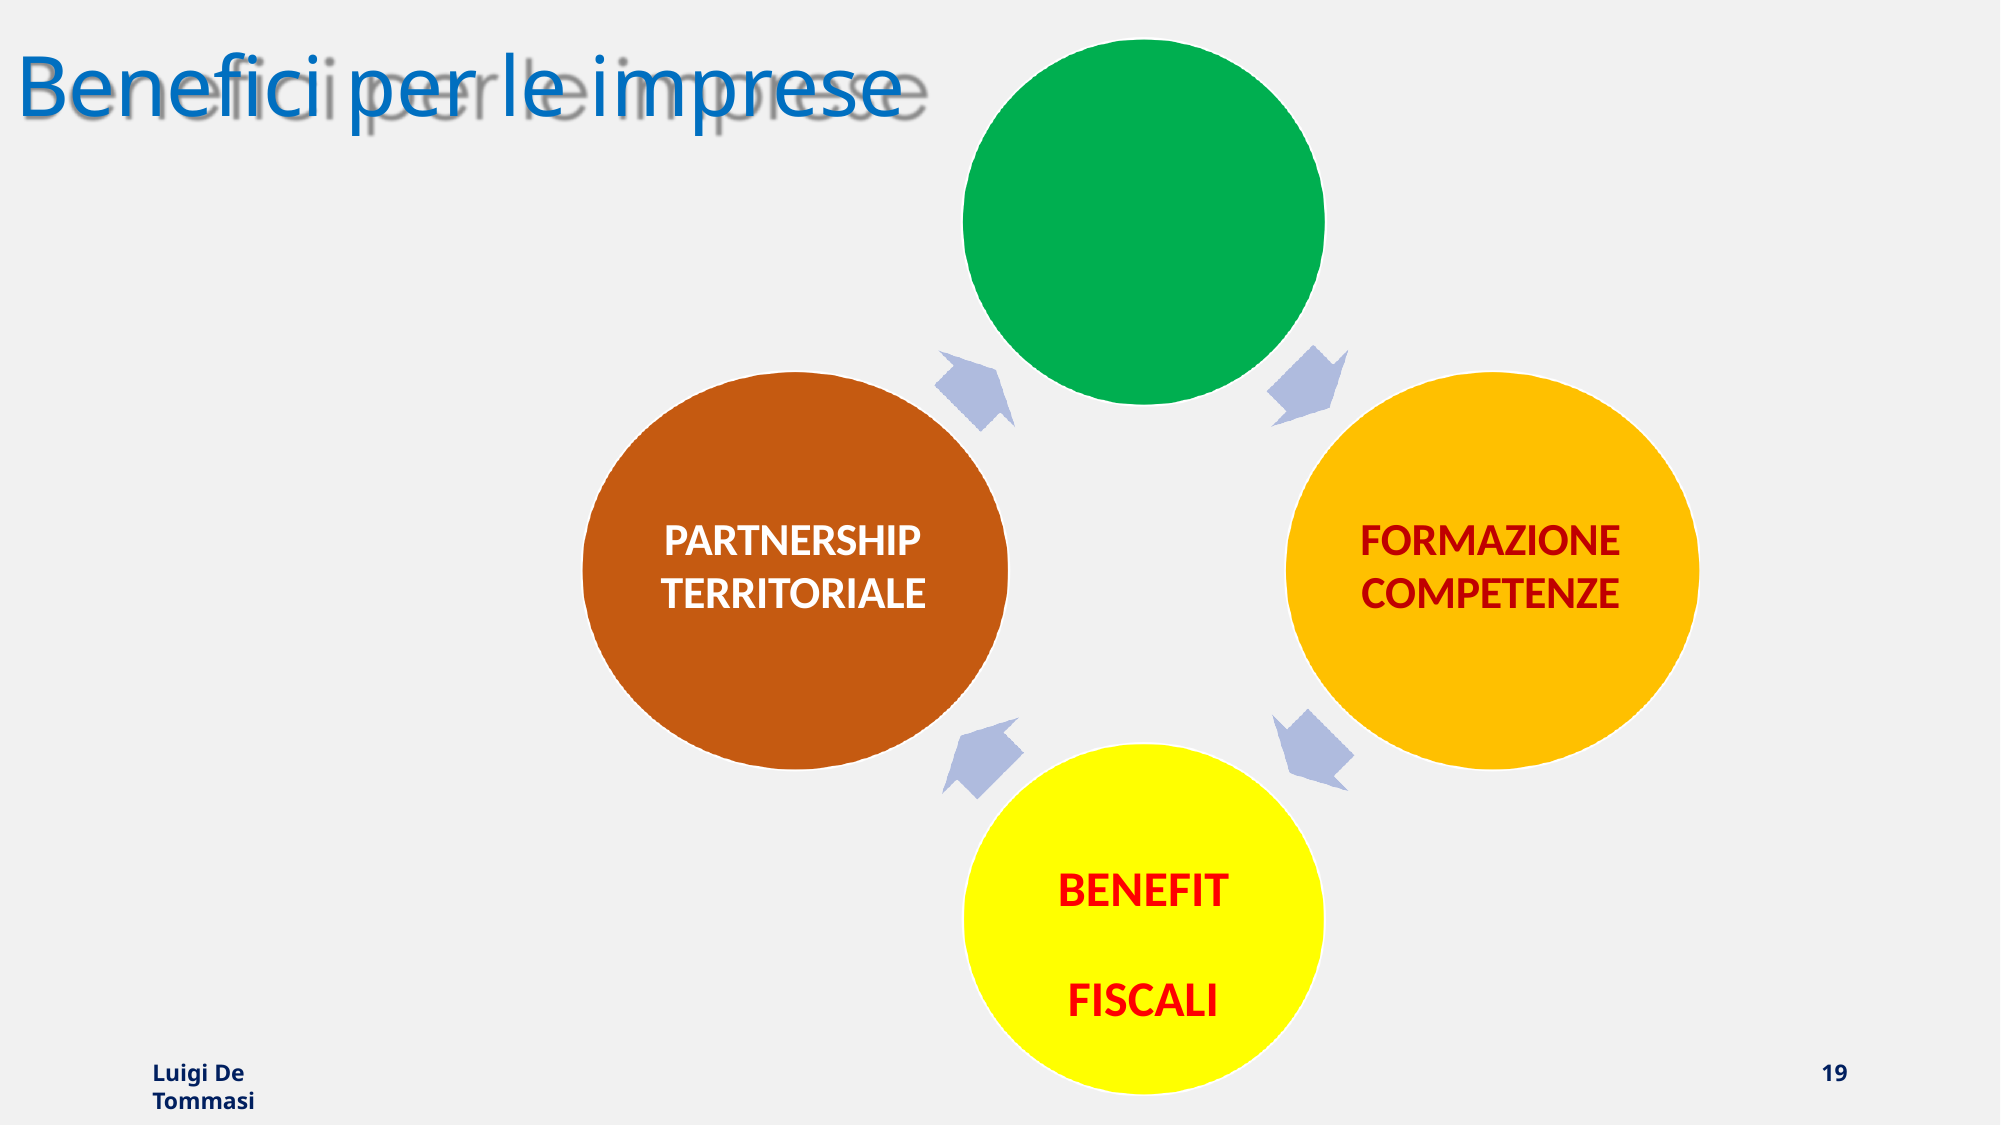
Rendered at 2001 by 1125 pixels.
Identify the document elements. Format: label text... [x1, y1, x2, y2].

text_box BENEFIT FISCALI [1055, 852, 1232, 1026]
text_box [580, 37, 1701, 1096]
text_box PARTNERSHIP TERRITORIALE [658, 509, 932, 618]
text_box [0, 8, 986, 192]
title Benefici per le imprese [12, 31, 931, 221]
slide_number 19 [1817, 1056, 1852, 1125]
footer Luigi De Tommasi [150, 1056, 347, 1125]
text_box FORMAZIONE COMPETENZE [1358, 509, 1626, 618]
